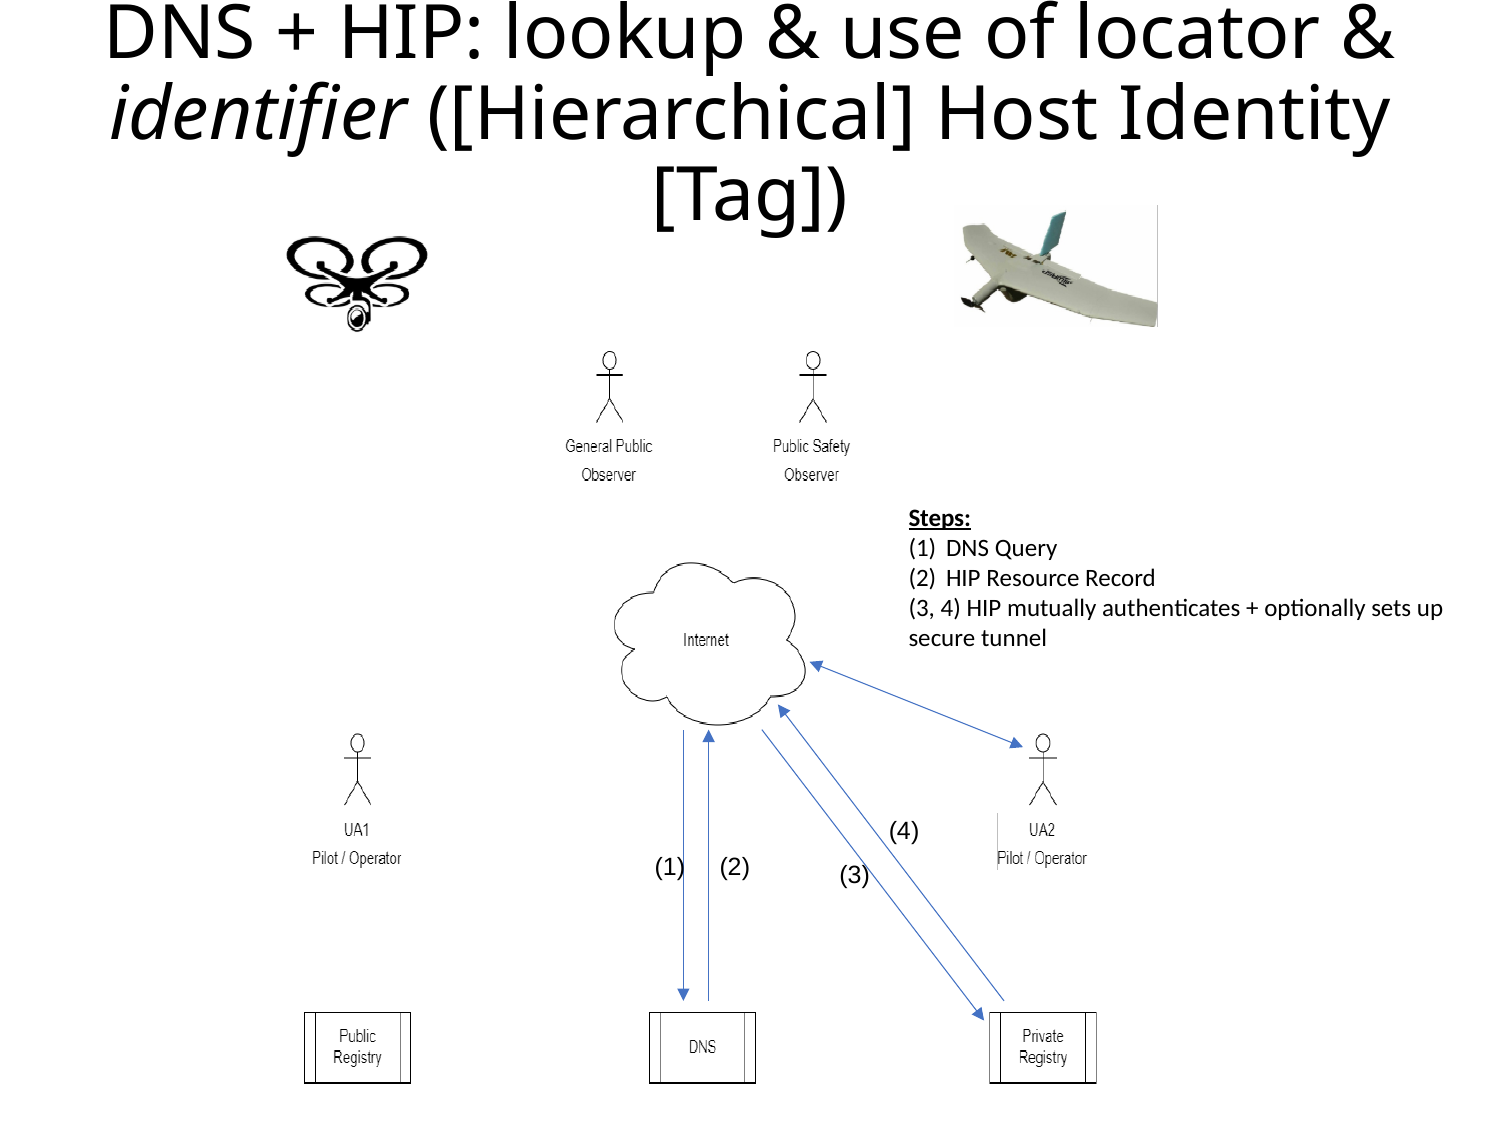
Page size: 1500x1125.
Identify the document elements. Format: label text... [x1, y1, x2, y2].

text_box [761, 729, 985, 1021]
picture [286, 205, 1158, 1084]
text_box DNS + HIP: lookup & use of locator & identifier ([Hierarchical] Host Identity [Tag]) [21, 24, 1479, 206]
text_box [809, 661, 1023, 748]
text_box Steps: DNS Query HIP Resource Record (3, 4) HIP mutually authenticates + optionally sets up secure tunnel [1158, 494, 1499, 659]
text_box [777, 704, 1005, 1001]
